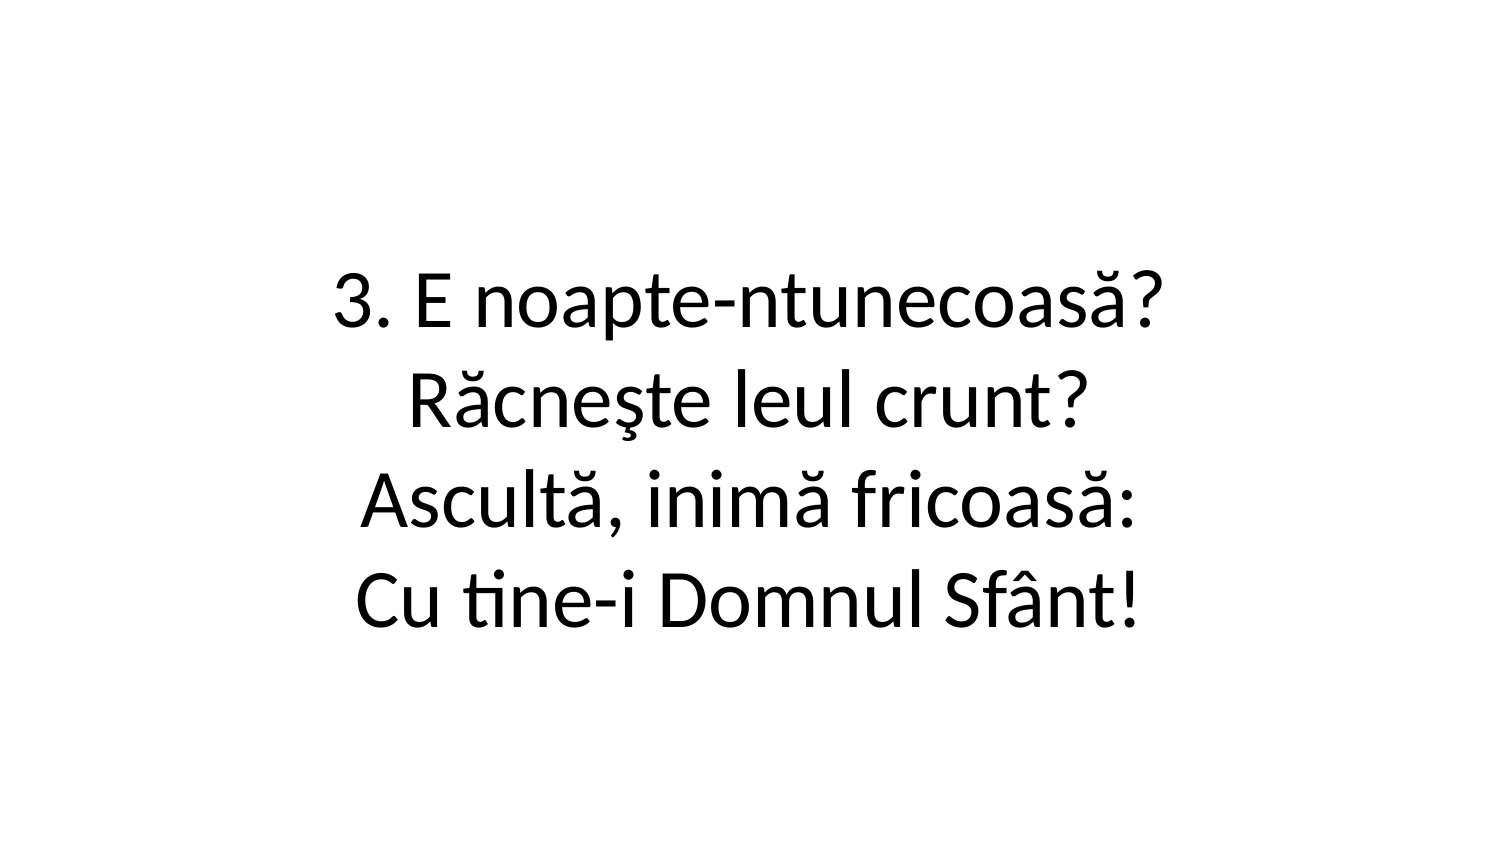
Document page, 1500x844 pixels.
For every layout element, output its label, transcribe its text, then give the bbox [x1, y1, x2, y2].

text_box 3. E noapte-ntunecoasă? Răcneşte leul crunt? Ascultă, inimă fricoasă: Cu tine-i Domnul Sfânt! [317, 192, 1183, 652]
